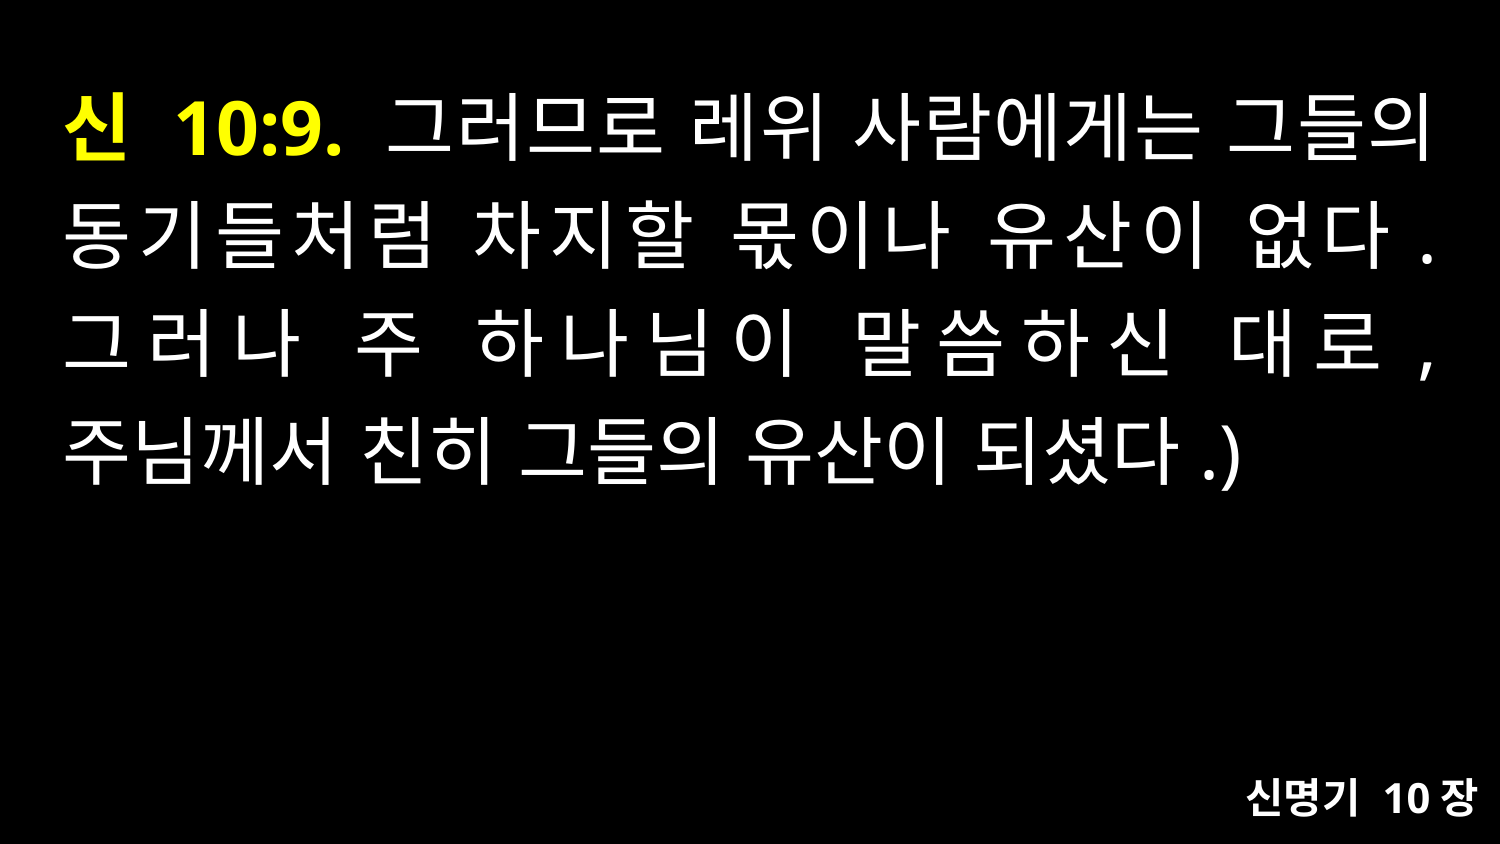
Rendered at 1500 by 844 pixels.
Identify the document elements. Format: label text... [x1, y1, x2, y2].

title 신 10:9. 그러므로 레위 사람에게는 그들의 동기들처럼 차지할 몫이나 유산이 없다. 그러나 주 하나님이 말씀하신 대로, 주님께서 친히 그들의 유산이 되셨다.) [0, 0, 1500, 844]
subtitle 신명기 10장 [916, 770, 1500, 844]
